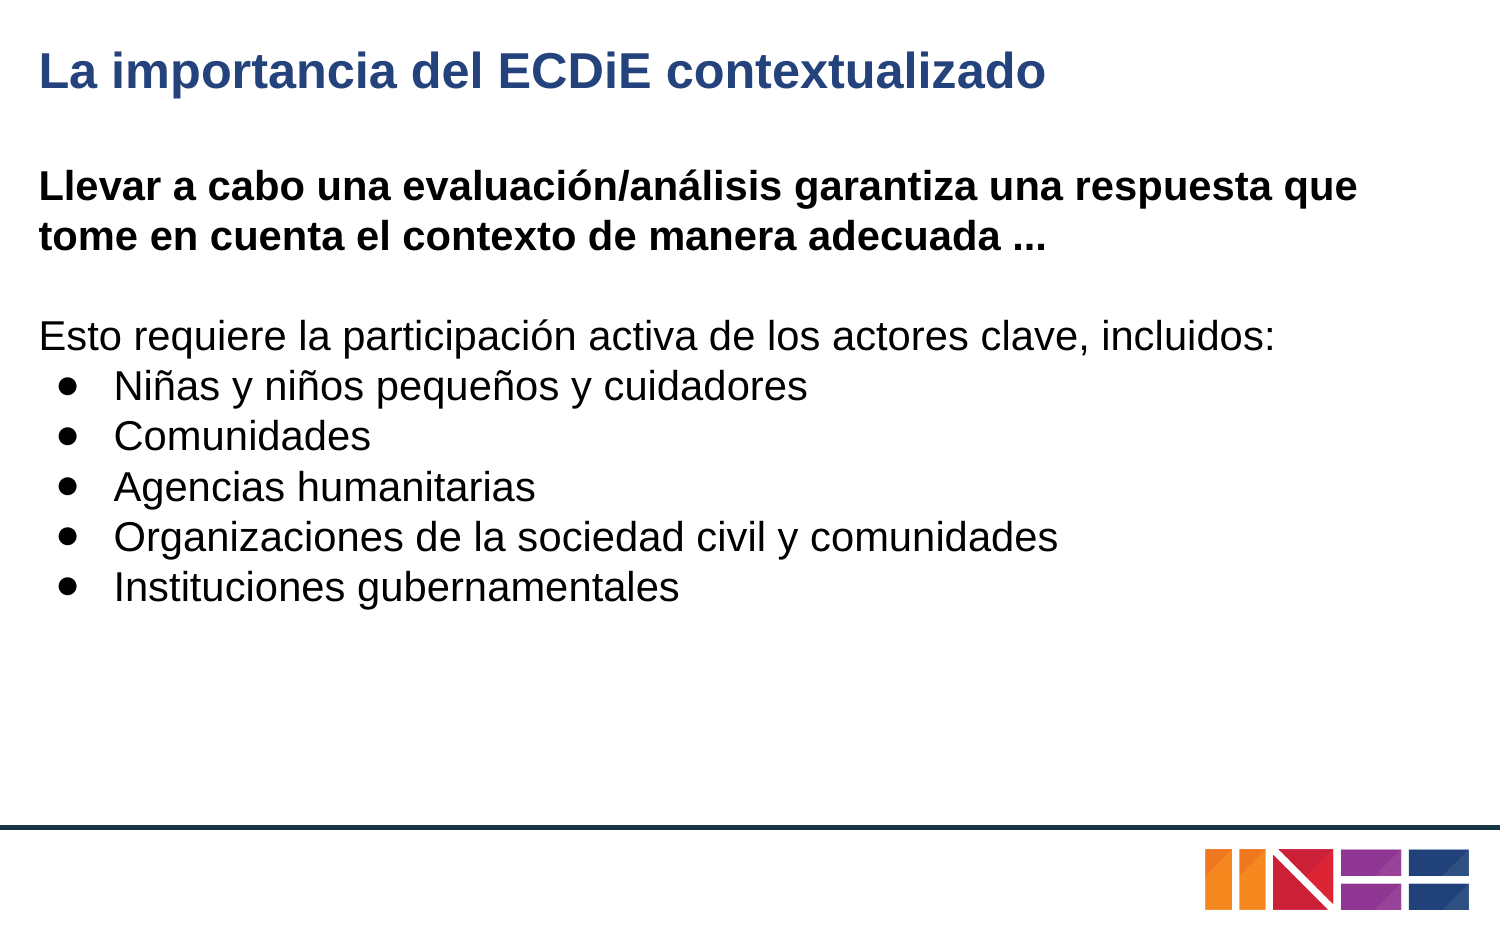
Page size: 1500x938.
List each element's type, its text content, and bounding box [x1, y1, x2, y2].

list Llevar a cabo una evaluación/análisis garantiza una respuesta que tome en cuenta el contexto de manera adecuada ... Esto requiere la participación activa de los actores clave, incluidos: Niñas y niños pequeños y cuidadores Comunidades Agencias humanitarias Organizaciones de la sociedad civil y comunidades Instituciones gubernamentales [23, 143, 1479, 779]
picture [1205, 849, 1469, 910]
title La importancia del ECDiE contextualizado [23, 23, 1468, 121]
